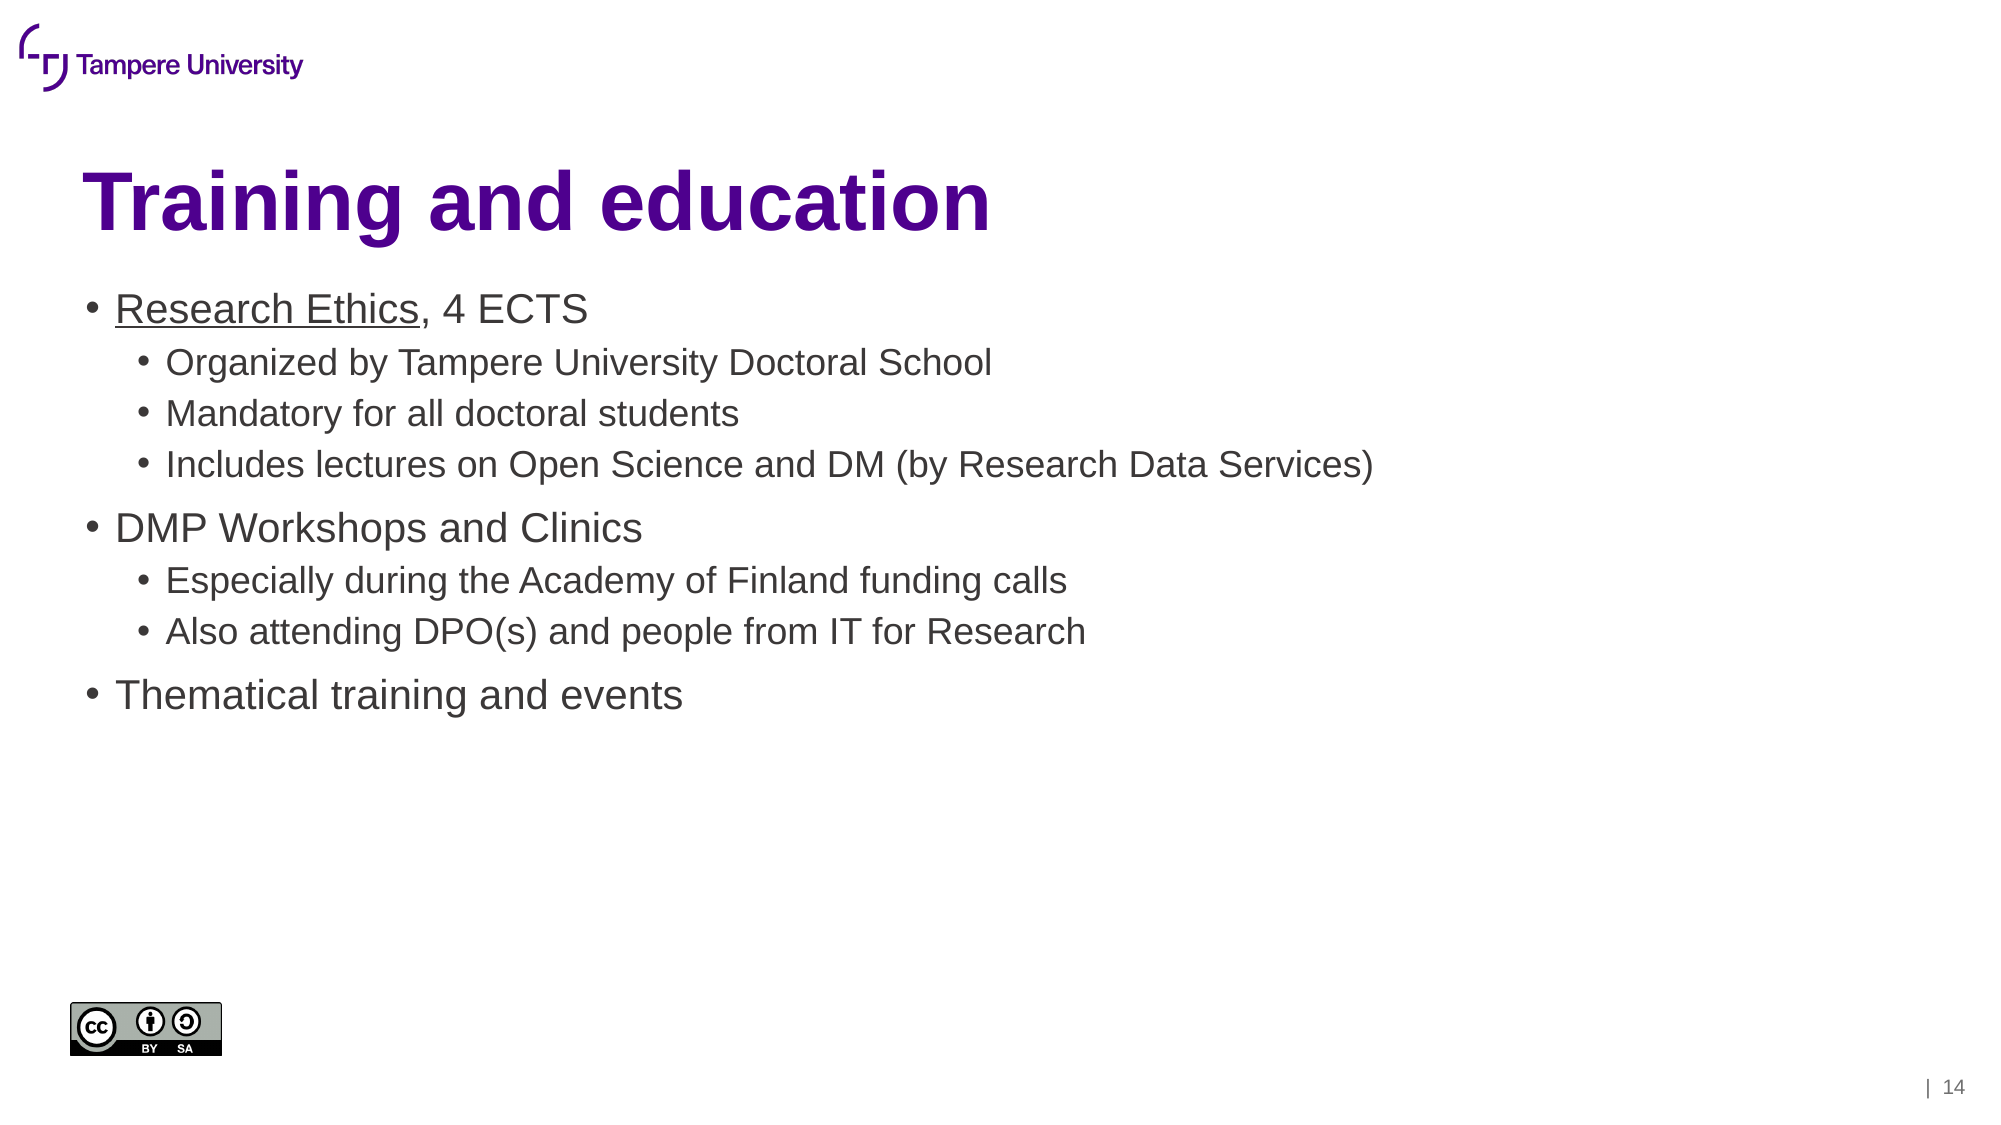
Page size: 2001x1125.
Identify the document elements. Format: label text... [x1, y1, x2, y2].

picture [70, 1002, 222, 1056]
picture [4, 5, 321, 107]
slide_number | 13 [1918, 1064, 1981, 1107]
list Research Ethics, 4 ECTS Organized by Tampere University Doctoral School Mandatory for all doctoral students Includes lectures on Open Science and DM (by Research Data Services) DMP Workshops and Clinics Especially during the Academy of Finland funding calls Also attending DPO(s) and people from IT for Research Thematical training and events [70, 280, 1796, 994]
title Training and education [67, 149, 1793, 256]
